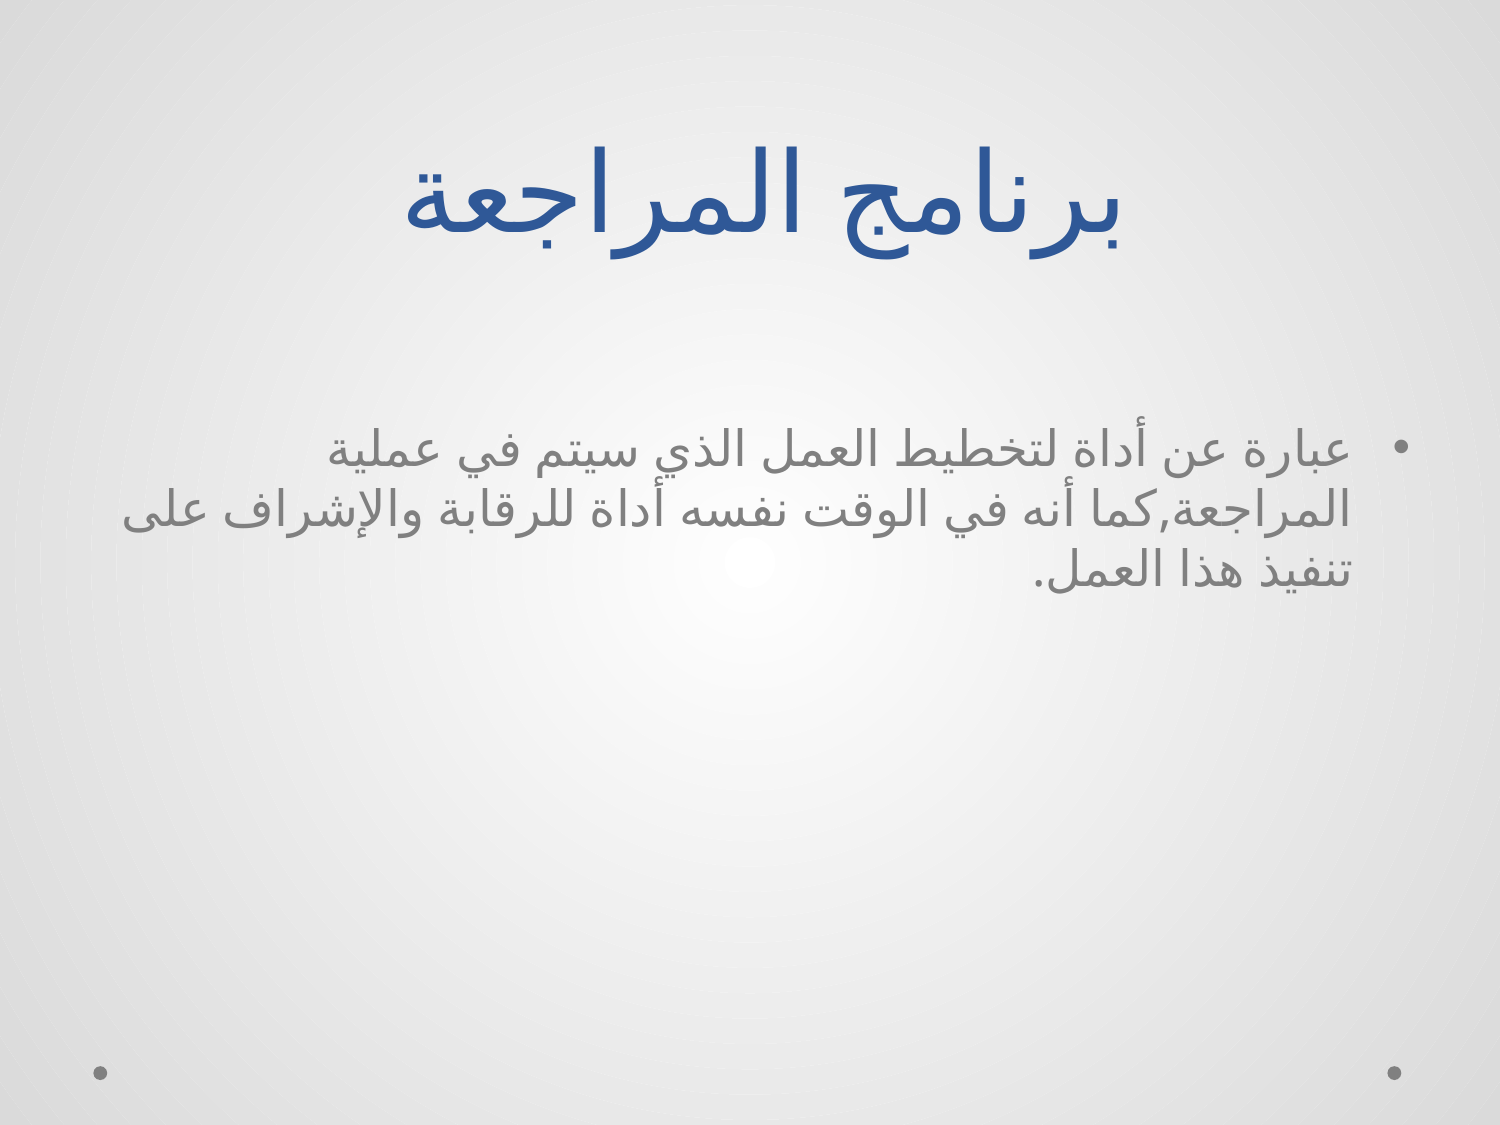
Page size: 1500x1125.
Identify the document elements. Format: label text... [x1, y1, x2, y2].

title برنامج المراجعة [75, 0, 1425, 263]
list عبارة عن أداة لتخطيط العمل الذي سيتم في عملية المراجعة,كما أنه في الوقت نفسه أداة للرقابة والإشراف على تنفيذ هذا العمل. [75, 408, 1425, 1005]
